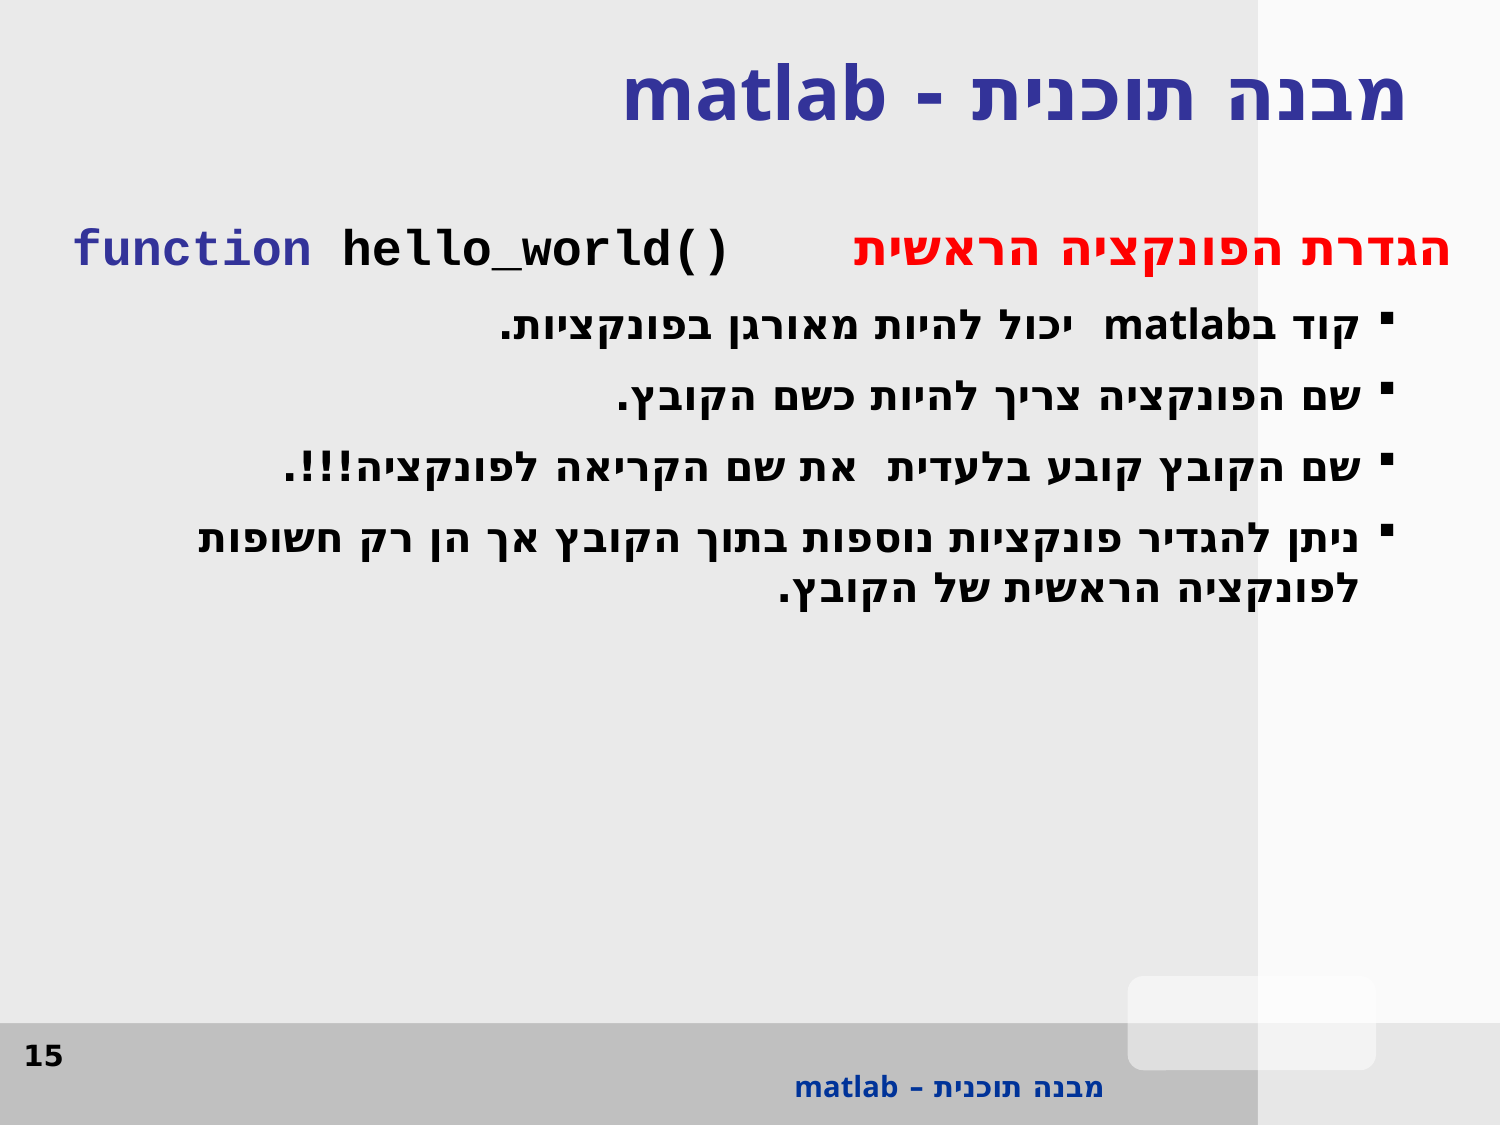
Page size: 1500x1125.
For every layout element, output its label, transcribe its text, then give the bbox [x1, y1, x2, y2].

text_box קוד בmatlab יכול להיות מאורגן בפונקציות. שם הפונקציה צריך להיות כשם הקובץ. שם הקובץ קובע בלעדית את שם הקריאה לפונקציה!!!. ניתן להגדיר פונקציות נוספות בתוך הקובץ אך הן רק חשופות לפונקציה הראשית של הקובץ. [64, 290, 1412, 690]
text_box מבנה תוכנית - matlab [149, 20, 1425, 161]
text_box function hello_world() [27, 207, 747, 283]
slide_number 15 [8, 1029, 359, 1108]
text_box הגדרת הפונקציה הראשית [761, 212, 1459, 284]
text_box מבנה תוכנית – matlab [779, 1060, 1120, 1111]
